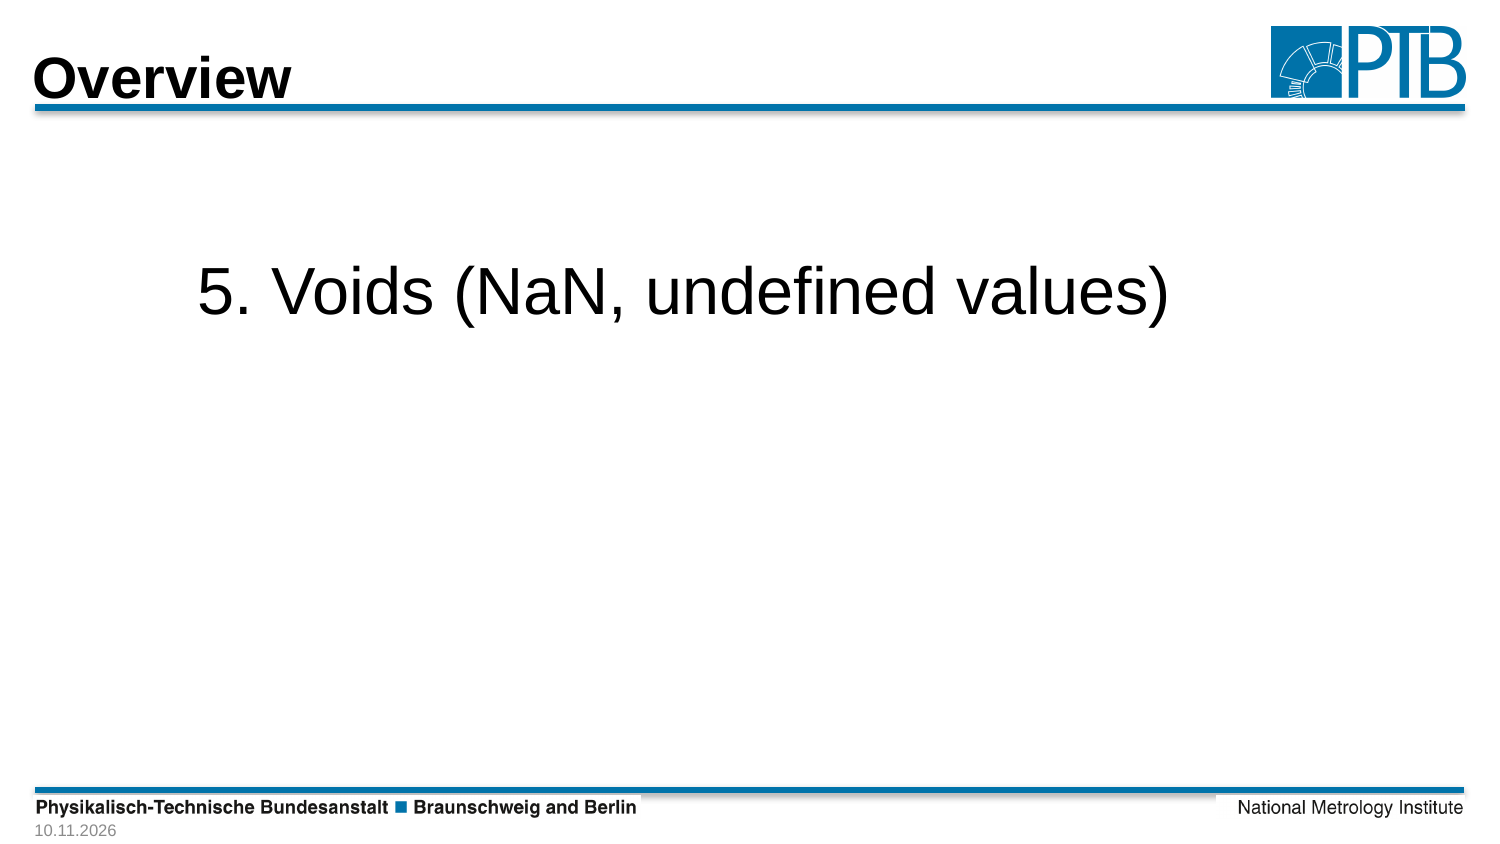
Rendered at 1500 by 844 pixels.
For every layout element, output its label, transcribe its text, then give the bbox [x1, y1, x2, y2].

picture [1459, 26, 1467, 75]
picture [1216, 795, 1465, 819]
title Overview [17, 26, 1459, 123]
picture [33, 795, 641, 815]
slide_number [19, 815, 669, 844]
picture [1459, 80, 1467, 98]
list 5. Voids (NaN, undefined values) [183, 239, 1388, 422]
